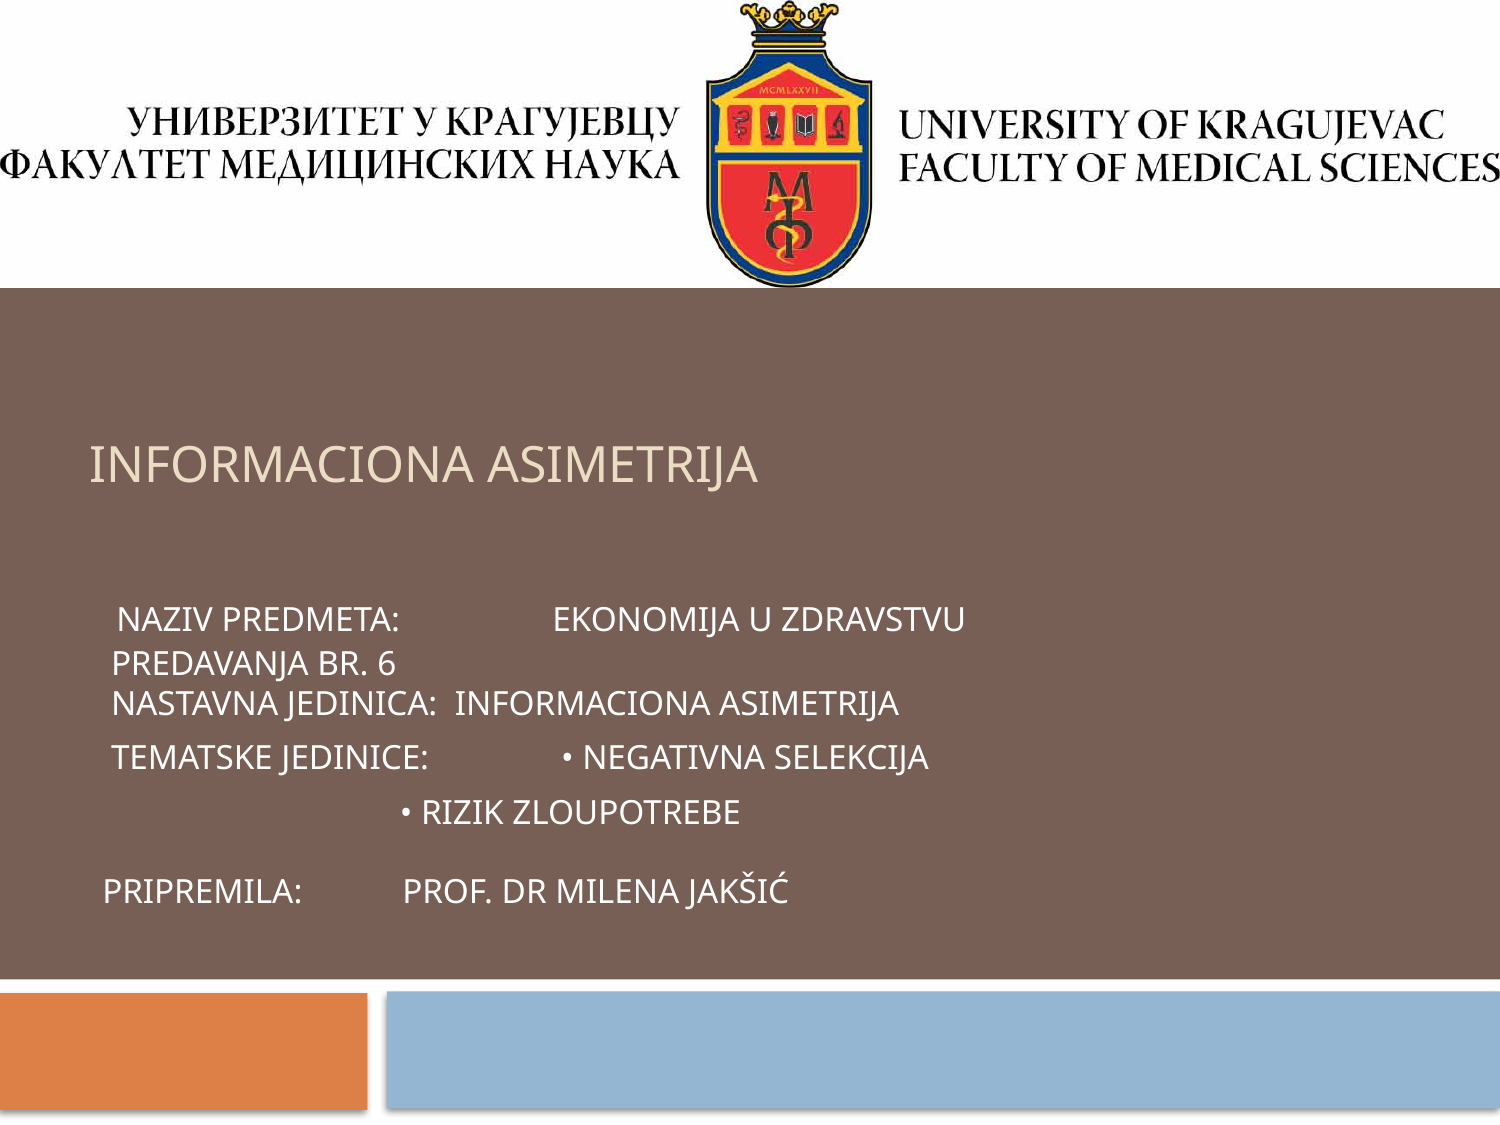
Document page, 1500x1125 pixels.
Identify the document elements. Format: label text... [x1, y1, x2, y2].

picture [0, 0, 1500, 288]
text_box [399, 1085, 1500, 1125]
title Informaciona asimetrija [75, 412, 1463, 500]
subtitle NAZIV PREDMETA: EKONOMIJA U ZDRAVSTVU PREDAVANJA BR. 6 NASTAVNA JEDINICA: INFORMACIONA ASIMETRIJA TEMATSKE JEDINICE: • NEGATIVNA SELEKCIJA • RIZIK ZLOUPOTREBE PRIPREMILA: PROF. DR MILENA JAKŠIĆ [87, 549, 1402, 938]
